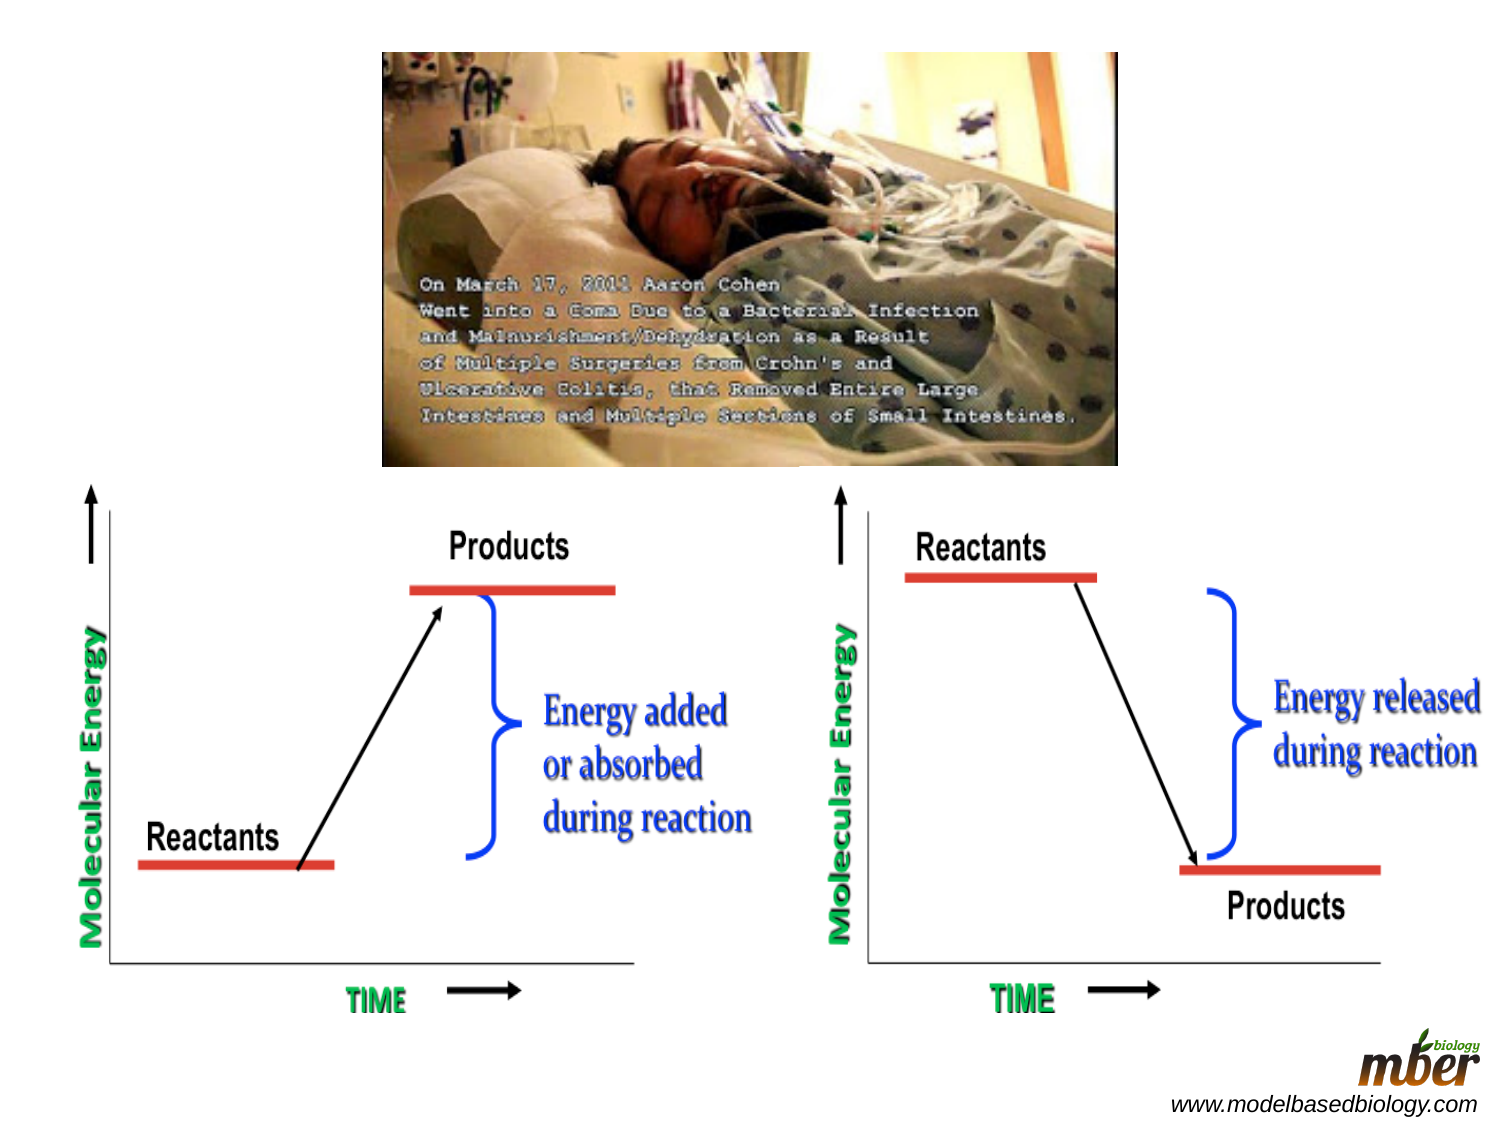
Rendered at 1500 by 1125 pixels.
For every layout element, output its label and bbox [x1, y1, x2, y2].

list [381, 52, 1119, 467]
picture [799, 466, 1486, 1013]
picture [1358, 1028, 1480, 1086]
picture [65, 466, 770, 1014]
